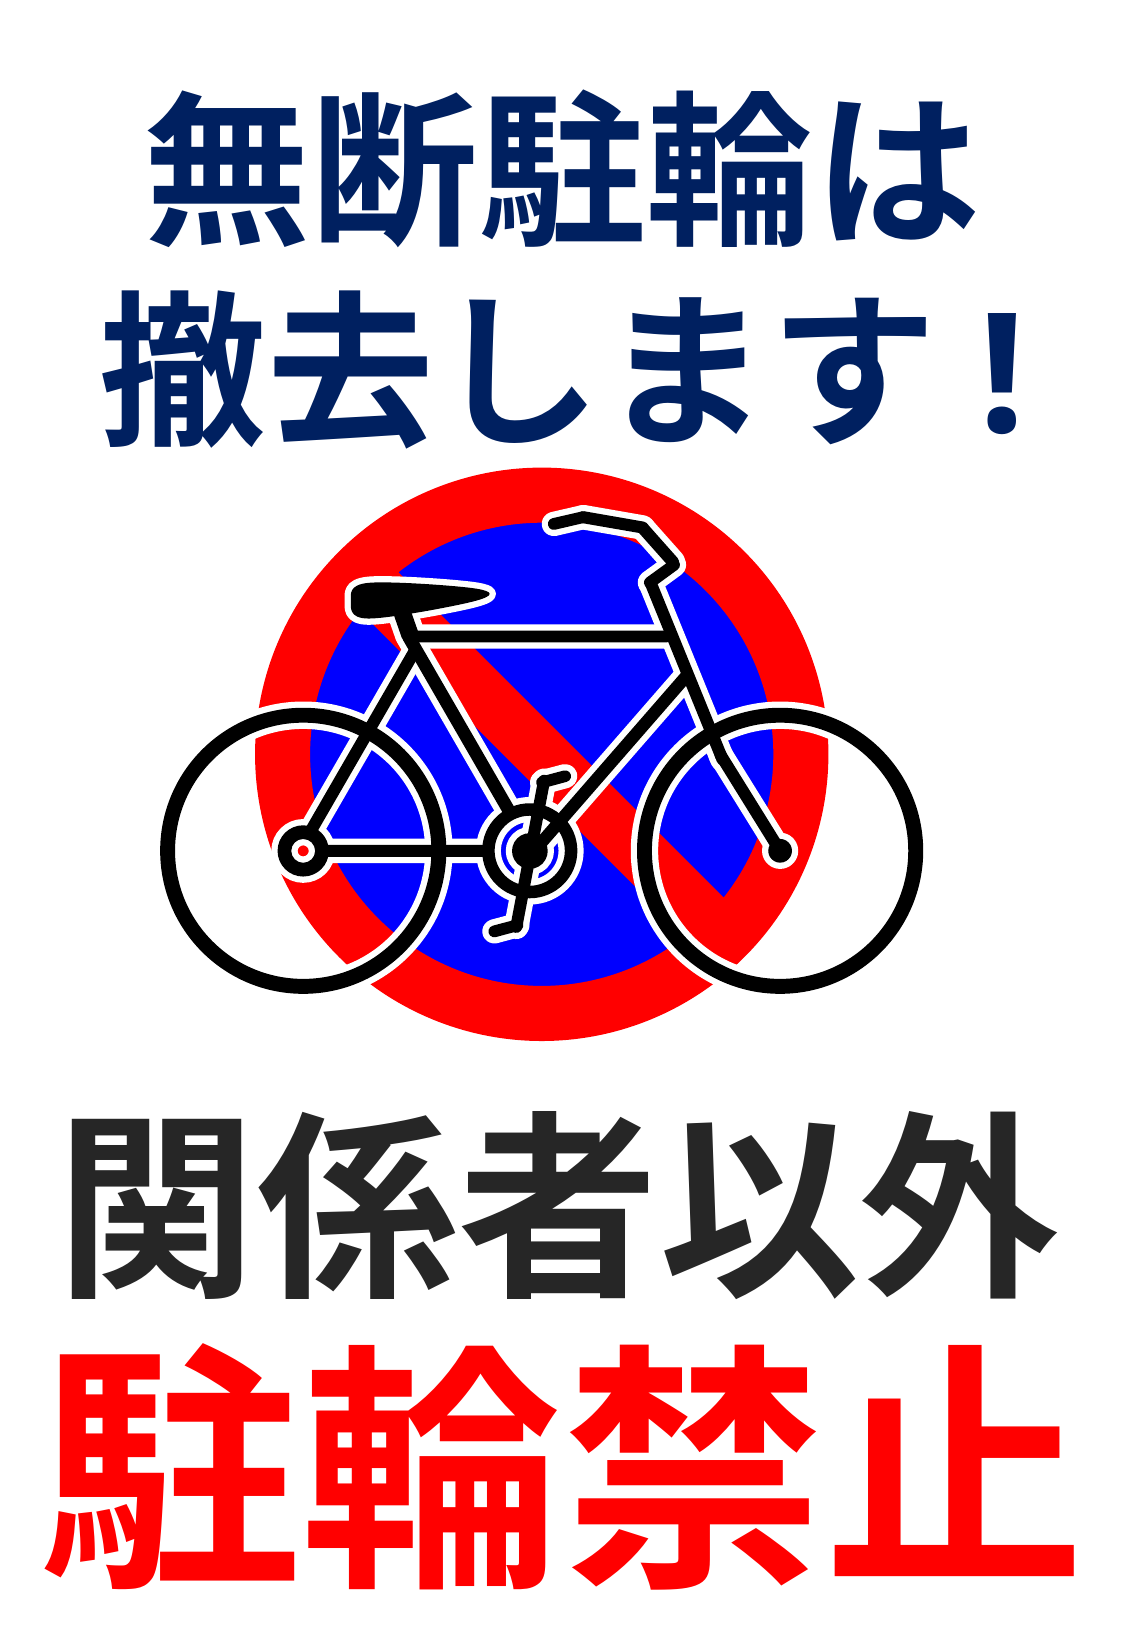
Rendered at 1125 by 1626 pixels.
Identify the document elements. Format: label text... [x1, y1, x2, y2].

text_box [159, 467, 924, 1042]
text_box 無断駐輪は 撤去します! [1, 58, 1125, 473]
text_box 関係者以外 [23, 1073, 1094, 1329]
text_box 駐輪禁止 [1, 1298, 1125, 1625]
